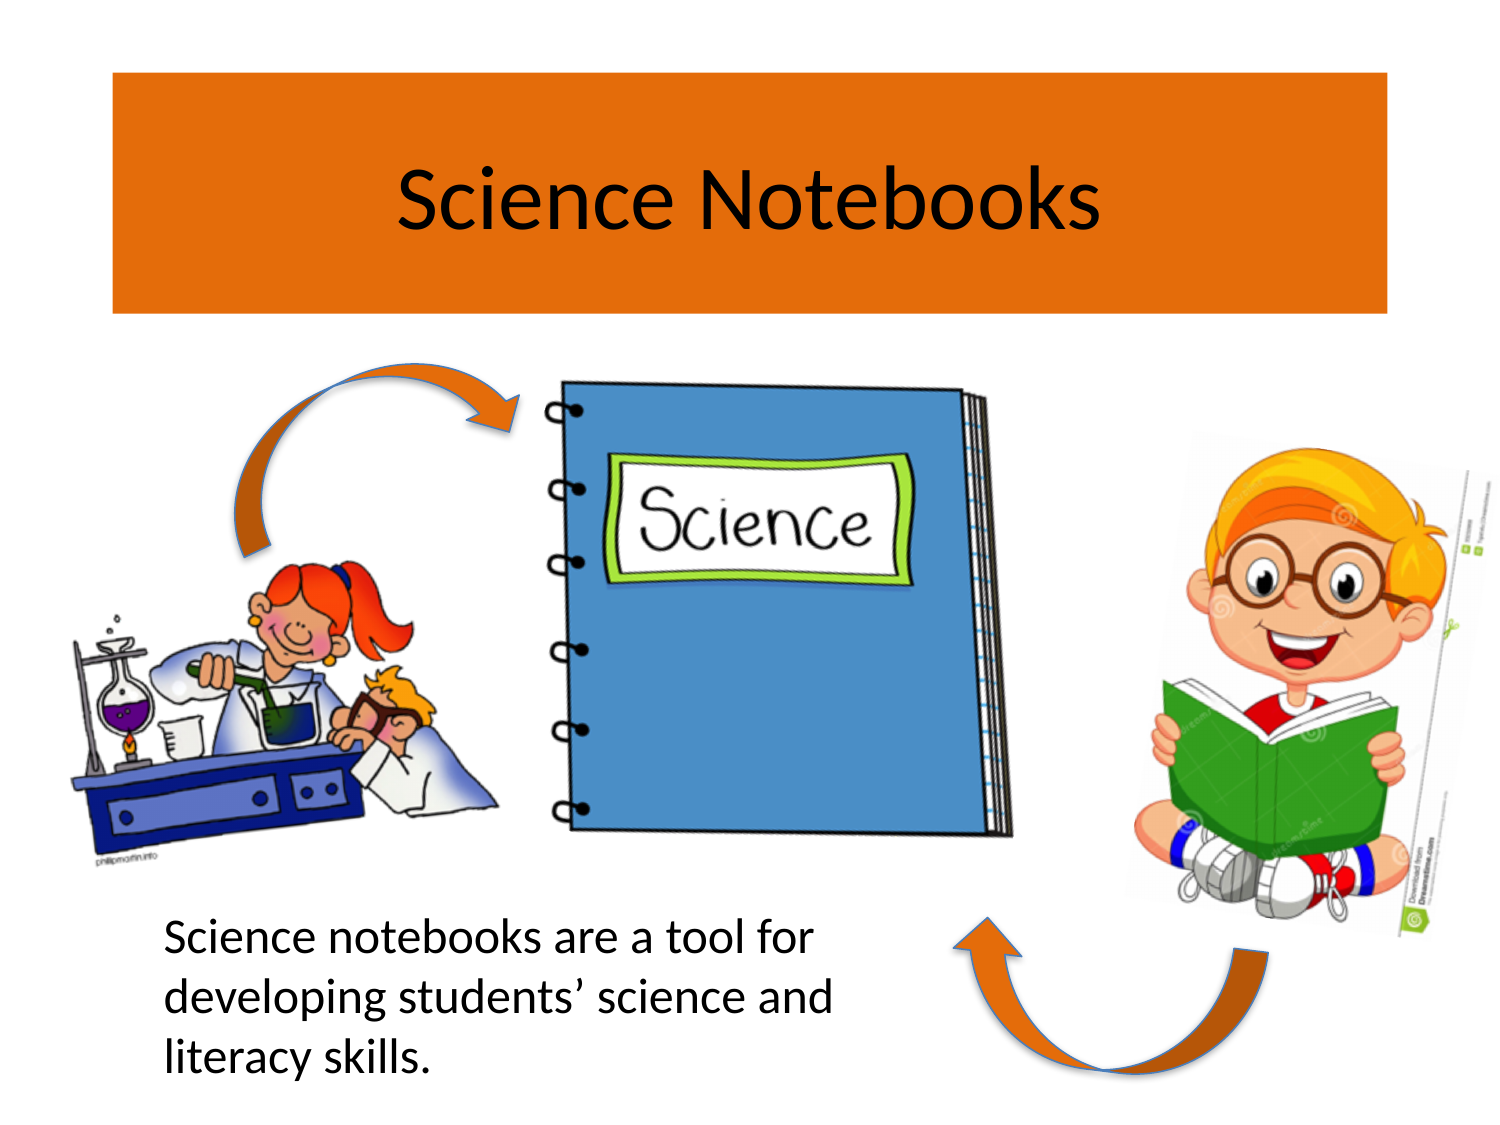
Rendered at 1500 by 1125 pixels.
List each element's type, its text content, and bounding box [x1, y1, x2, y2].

text_box Science notebooks are a tool for developing students’ science and literacy skills. [148, 895, 870, 1091]
picture [1124, 430, 1499, 941]
title Science Notebooks [112, 72, 1388, 314]
text_box [233, 363, 493, 554]
text_box [952, 916, 1269, 1075]
picture [34, 286, 1121, 936]
